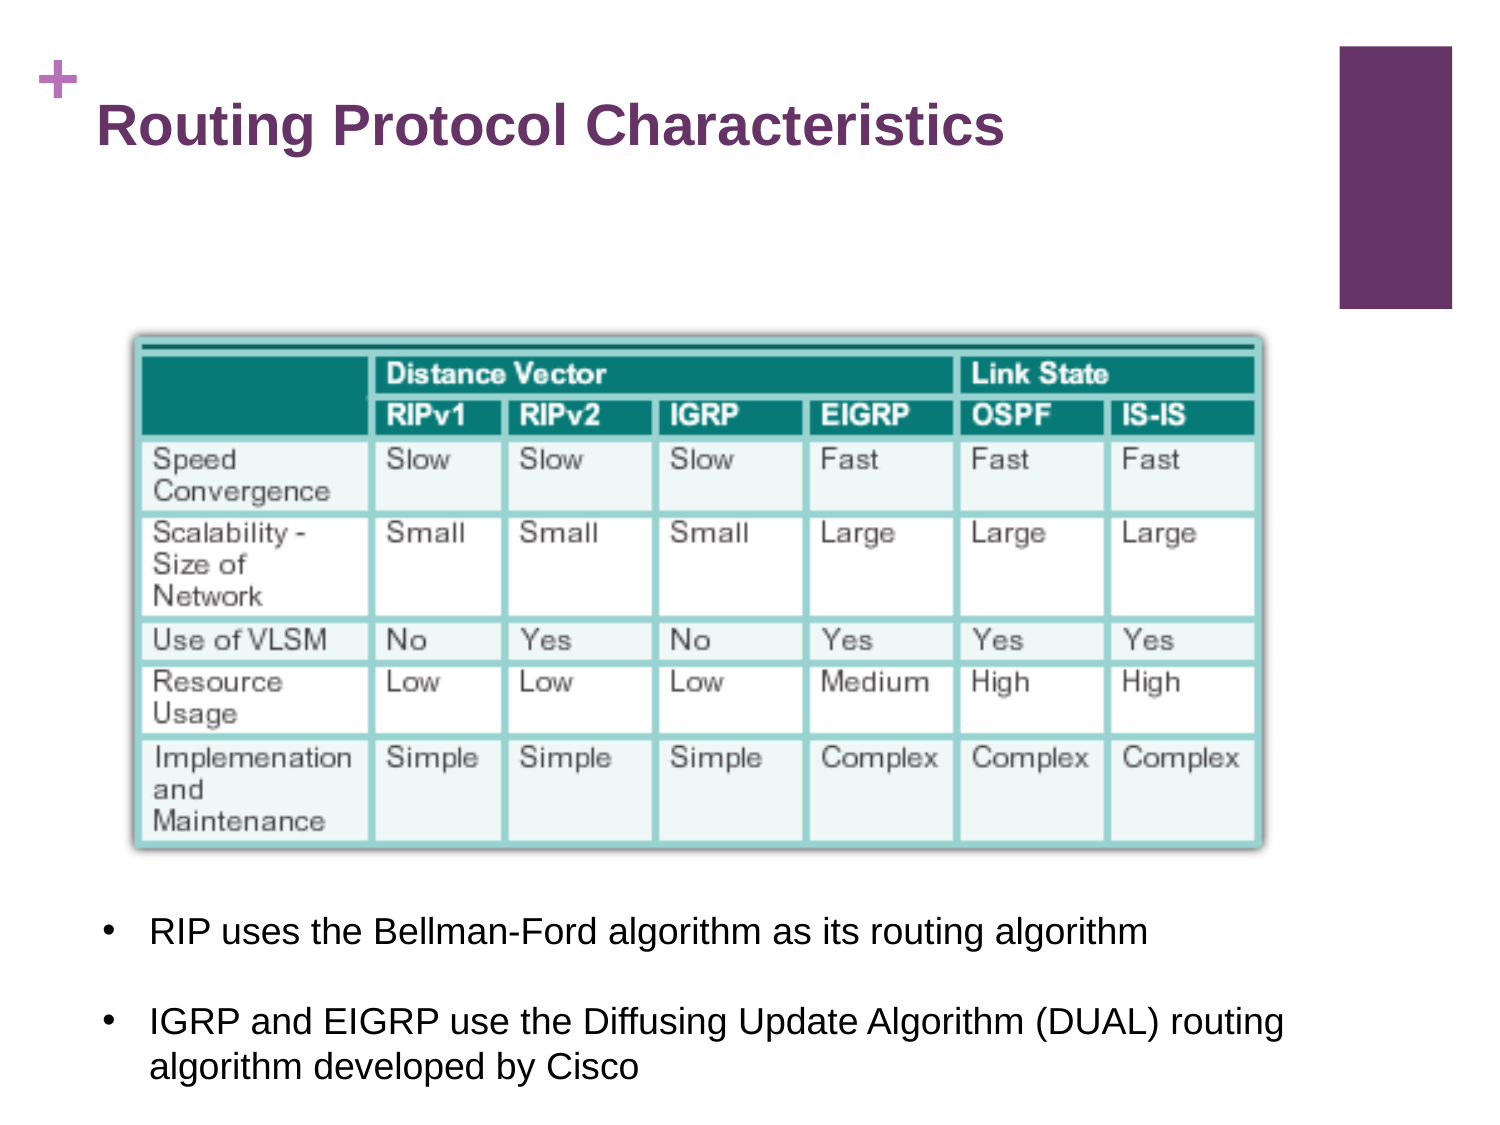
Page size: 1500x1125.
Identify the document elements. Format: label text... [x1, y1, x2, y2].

text_box RIP uses the Bellman-Ford algorithm as its routing algorithm IGRP and EIGRP use the Diffusing Update Algorithm (DUAL) routing algorithm developed by Cisco [87, 899, 1388, 1095]
title Routing Protocol Characteristics [81, 79, 1322, 259]
picture [74, 261, 1338, 901]
